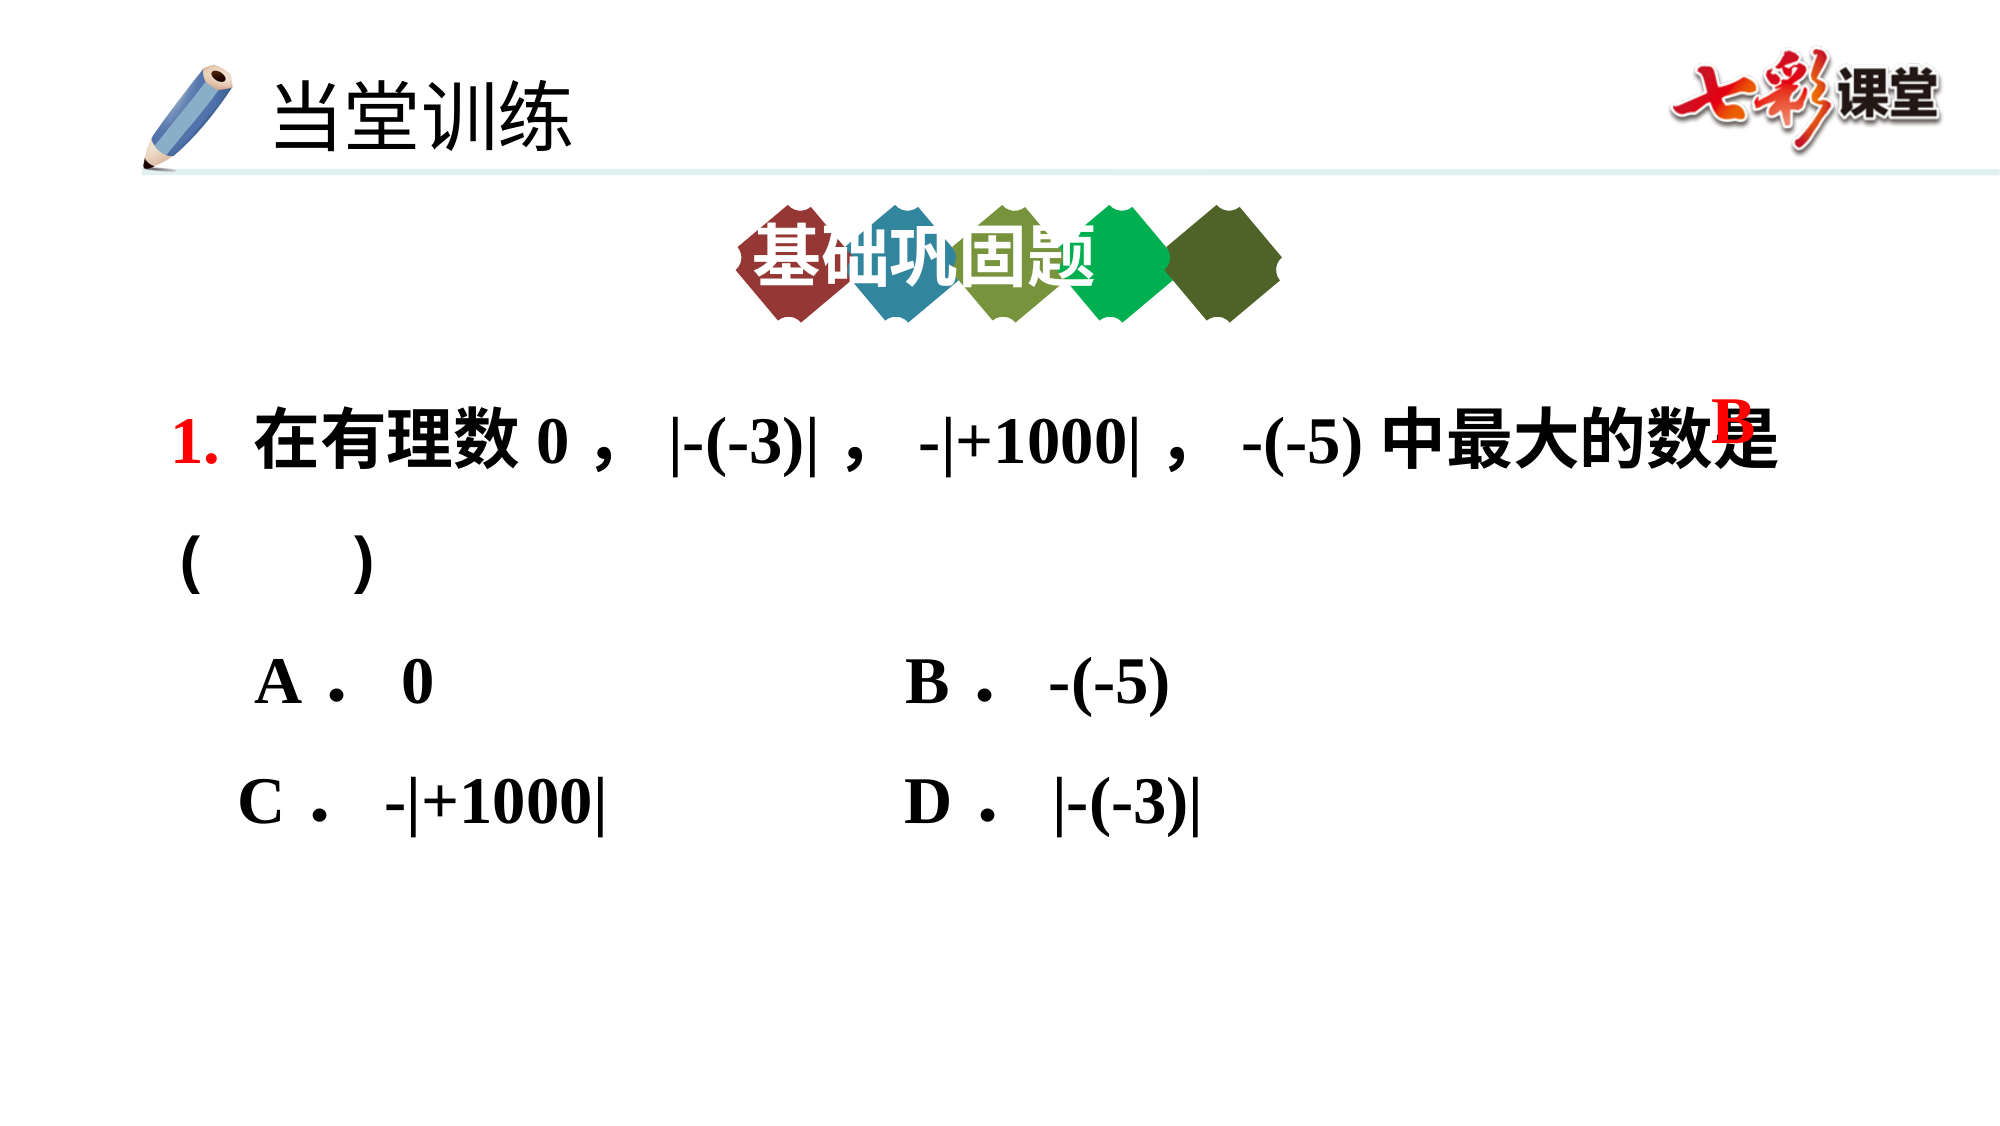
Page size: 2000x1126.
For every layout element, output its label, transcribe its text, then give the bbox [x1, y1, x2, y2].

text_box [737, 204, 1280, 314]
text_box 1. 在有理数0，|-(-3)|，-|+1000|，-(-5)中最大的数是( ) A．0 B．-(-5) C．-|+1000| D．|-(-3)| [150, 347, 2000, 847]
picture [1666, 42, 1948, 157]
text_box B [1691, 367, 1777, 468]
picture [133, 42, 242, 195]
